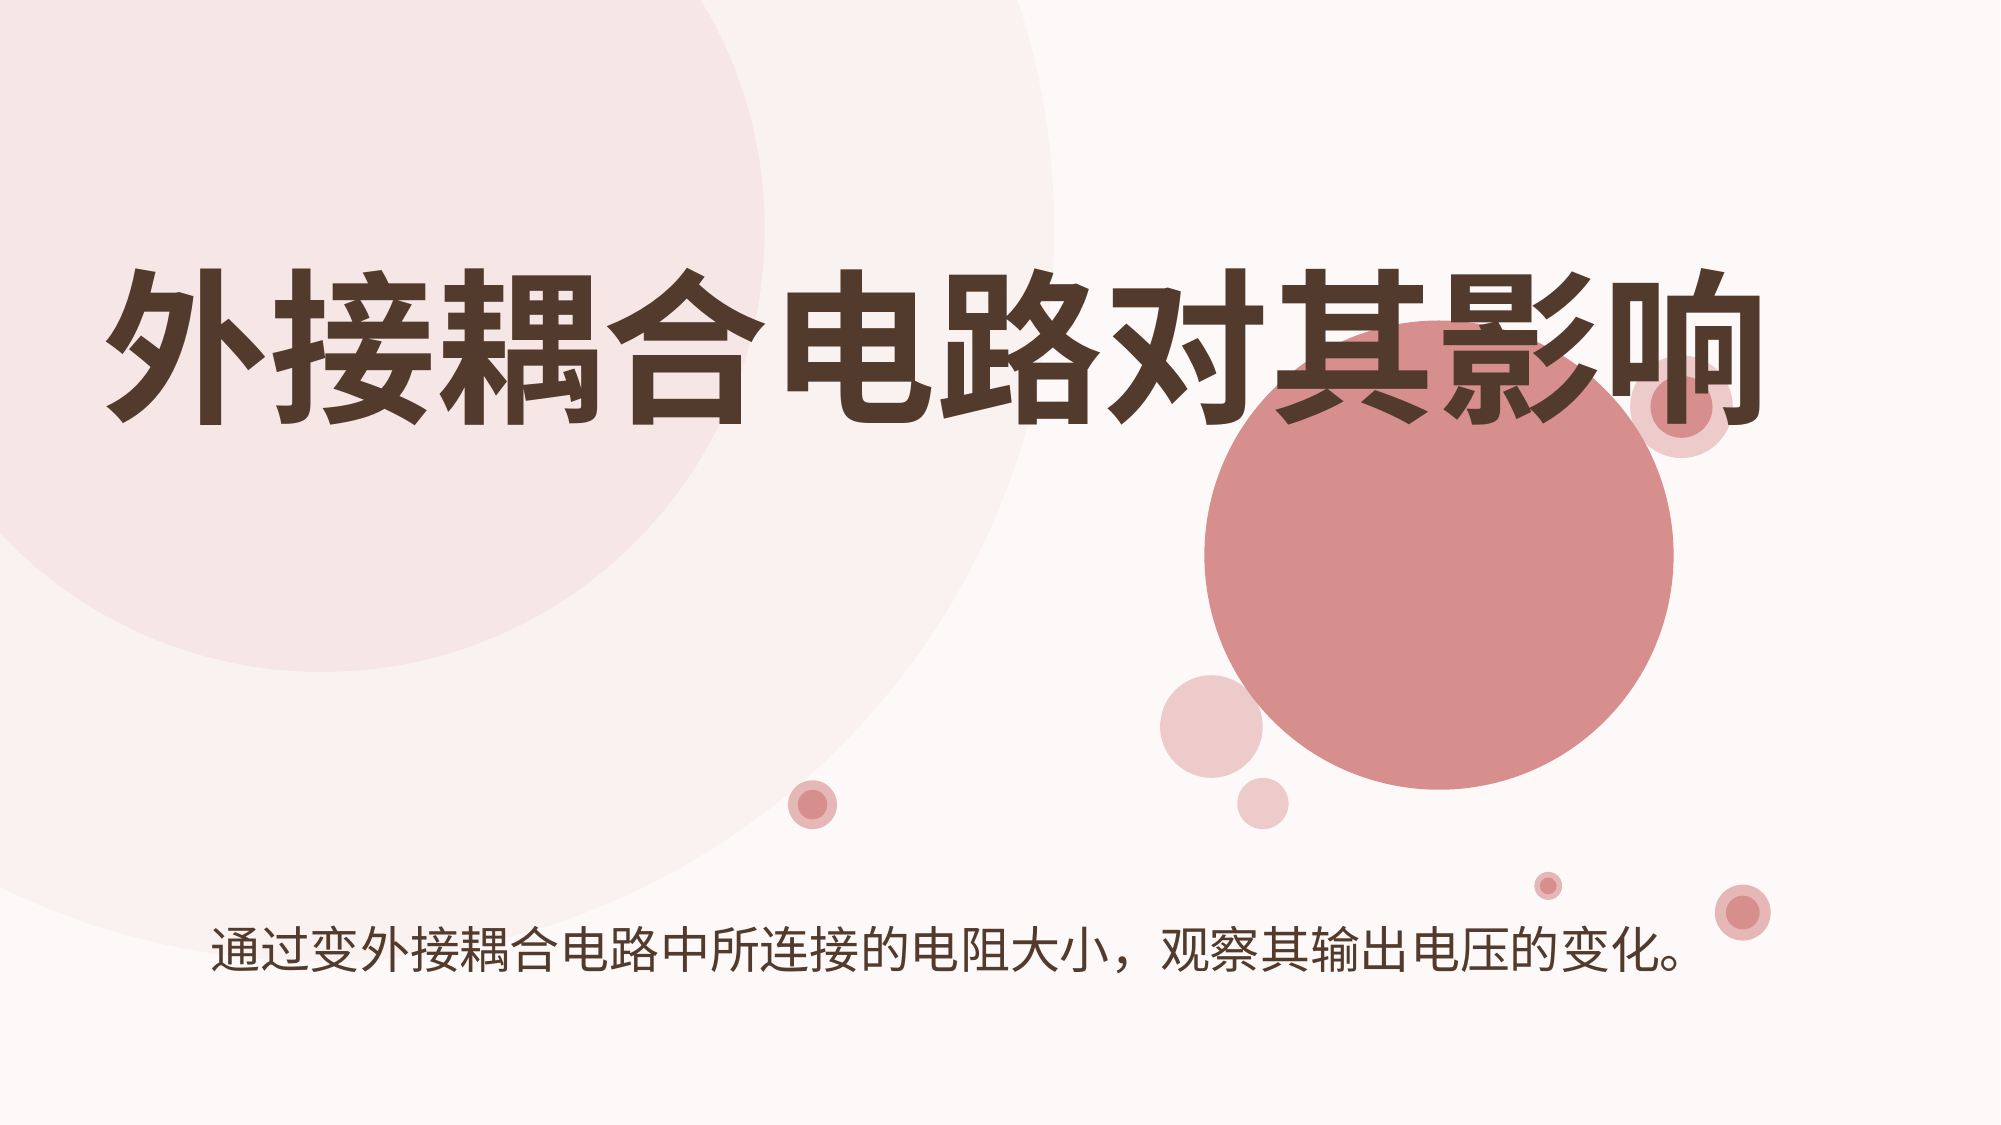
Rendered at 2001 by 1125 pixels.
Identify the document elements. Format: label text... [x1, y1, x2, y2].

text_box 外接耦合电路对其影响 [46, 236, 1827, 451]
text_box 通过变外接耦合电路中所连接的电阻大小，观察其输出电压的变化。 [157, 910, 2000, 986]
